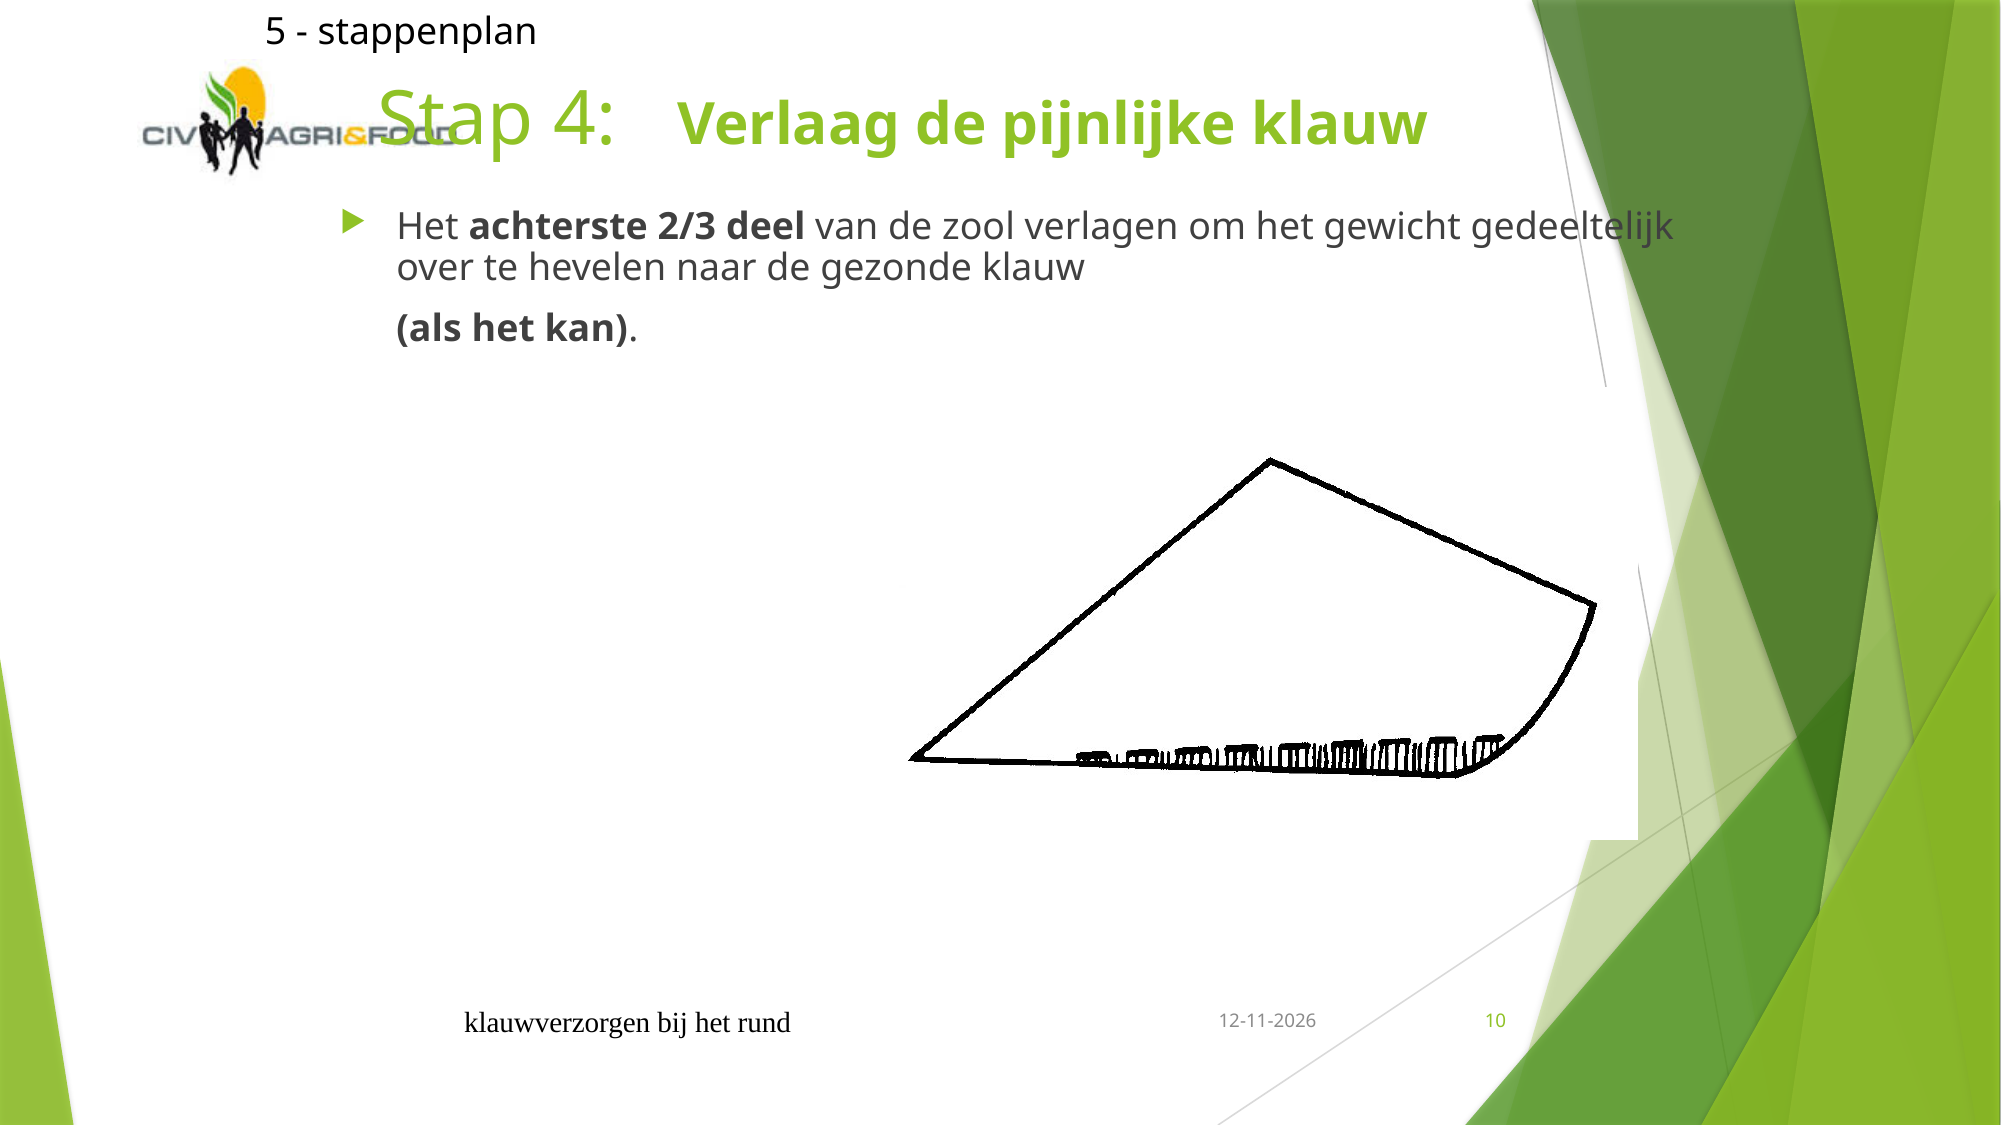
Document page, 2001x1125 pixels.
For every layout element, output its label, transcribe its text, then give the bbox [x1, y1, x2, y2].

picture [137, 59, 463, 187]
title Stap 4: Verlaag de pijnlijke klauw [362, 62, 1638, 200]
text_box 5 - stappenplan [249, 0, 875, 60]
footer klauwverzorgen bij het rund [111, 991, 1145, 1051]
slide_number 10 [1409, 991, 1522, 1051]
list Het achterste 2/3 deel van de zool verlagen om het gewicht gedeeltelijk over te hevelen naar de gezonde klauw (als het kan). [324, 200, 1750, 525]
picture [799, 386, 1638, 840]
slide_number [1181, 991, 1332, 1051]
